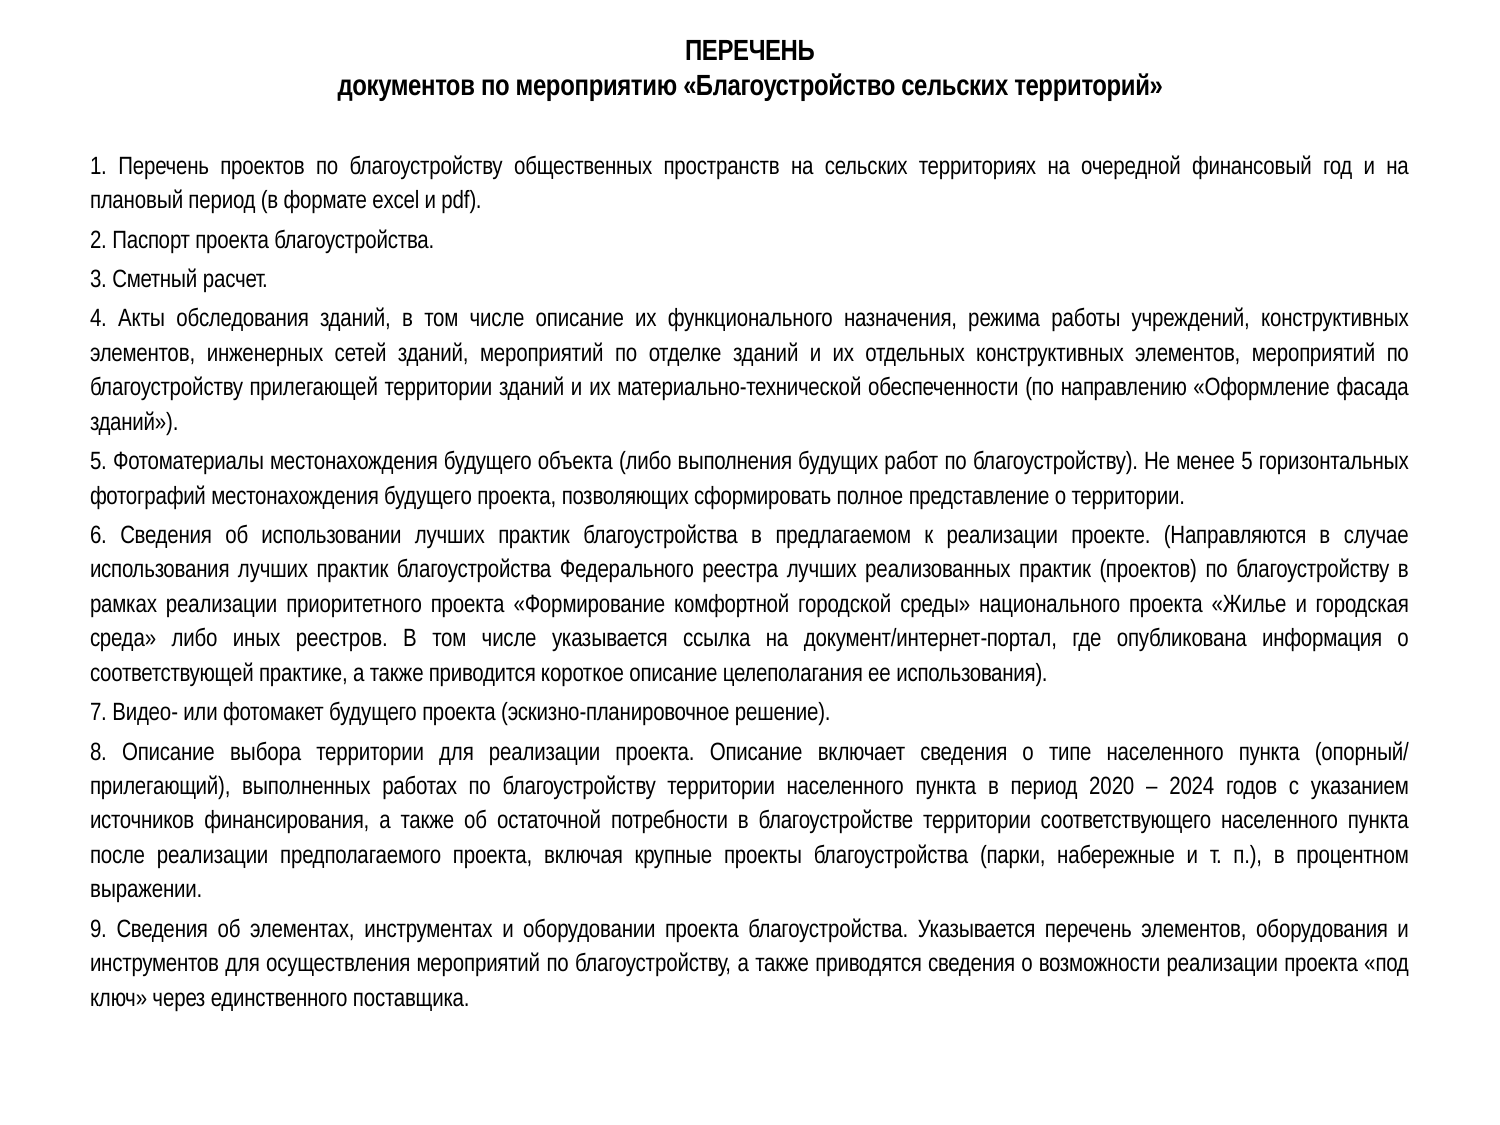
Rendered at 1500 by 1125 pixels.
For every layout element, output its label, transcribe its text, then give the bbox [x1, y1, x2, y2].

text_box 1. Перечень проектов по благоустройству общественных пространств на сельских территориях на очередной финансовый год и на плановый период (в формате excel и pdf). 2. Паспорт проекта благоустройства. 3. Сметный расчет. 4. Акты обследования зданий, в том числе описание их функционального назначения, режима работы учреждений, конструктивных элементов, инженерных сетей зданий, мероприятий по отделке зданий и их отдельных конструктивных элементов, мероприятий по благоустройству прилегающей территории зданий и их материально-технической обеспеченности (по направлению «Оформление фасада зданий»). 5. Фотоматериалы местонахождения будущего объекта (либо выполнения будущих работ по благоустройству). Не менее 5 горизонтальных фотографий местонахождения будущего проекта, позволяющих сформировать полное представление о территории. 6. Сведения об использовании лучших практик благоустройства в предлагаемом к реализации проекте. (Направляются в случае использования лучших практик благоустройства Федерального реестра лучших реализованных практик (проектов) по благоустройству в рамках реализации приоритетного проекта «Формирование комфортной городской среды» национального проекта «Жилье и городская среда» либо иных реестров. В том числе указывается ссылка на документ/интернет-портал, где опубликована информация о соответствующей практике, а также приводится короткое описание целеполагания ее использования). 7. Видео- или фотомакет будущего проекта (эскизно-планировочное решение). 8. Описание выбора территории для реализации проекта. Описание включает сведения о типе населенного пункта (опорный/ прилегающий), выполненных работах по благоустройству территории населенного пункта в период 2020 – 2024 годов с указанием источников финансирования, а также об остаточной потребности в благоустройстве территории соответствующего населенного пункта после реализации предполагаемого проекта, включая крупные проекты благоустройства (парки, набережные и т. п.), в процентном выражении. 9. Сведения об элементах, инструментах и оборудовании проекта благоустройства. Указывается перечень элементов, оборудования и инструментов для осуществления мероприятий по благоустройству, а также приводятся сведения о возможности реализации проекта «под ключ» через единственного поставщика. [74, 137, 1425, 1035]
title ПЕРЕЧЕНЬ документов по мероприятию «Благоустройство сельских территорий» [75, 19, 1425, 114]
